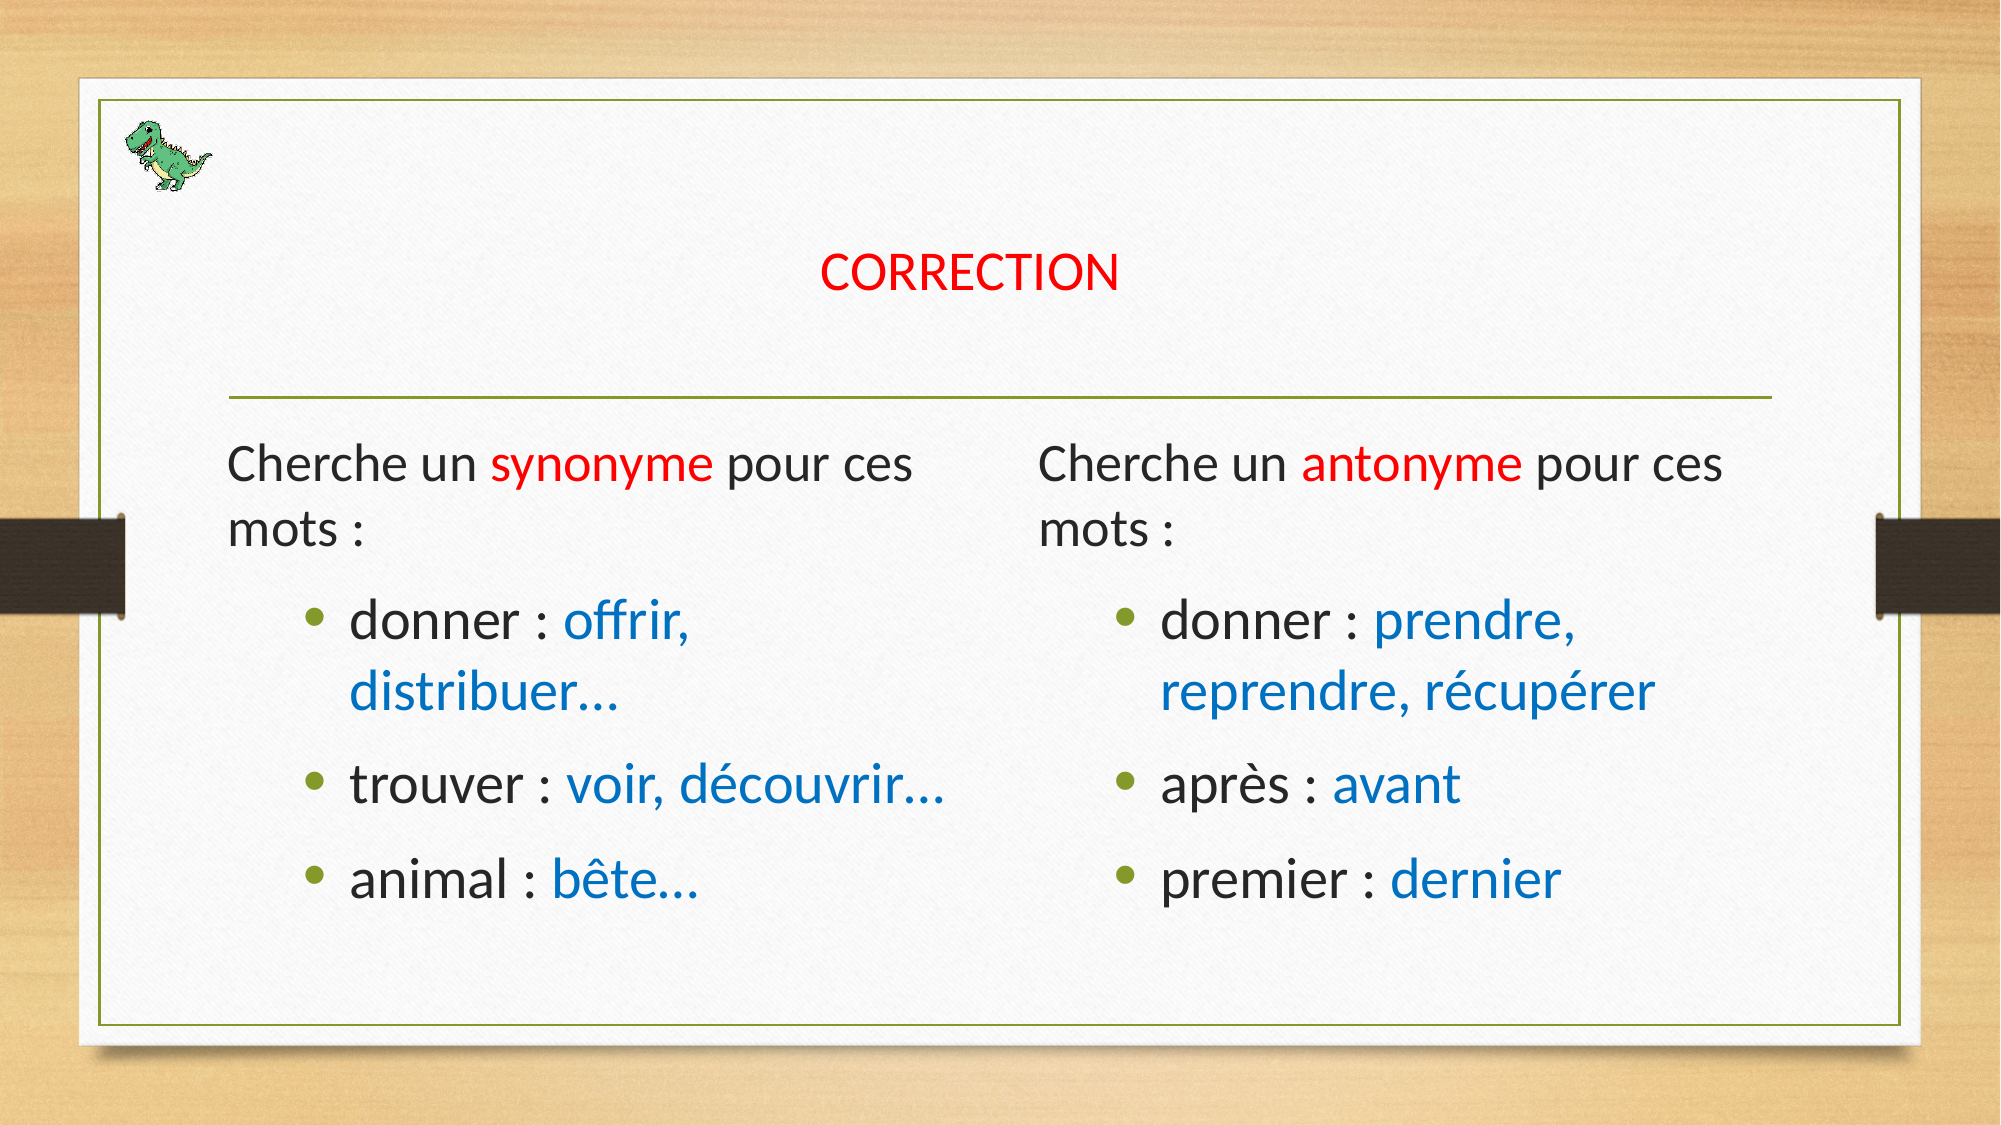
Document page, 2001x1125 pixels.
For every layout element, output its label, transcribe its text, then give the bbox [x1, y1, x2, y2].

list Cherche un antonyme pour ces mots : donner : prendre, reprendre, récupérer après : avant premier : dernier [1023, 420, 1787, 1037]
picture [0, 0, 2001, 1125]
text_box Cherche un synonyme pour ces mots : donner : offrir, distribuer… trouver : voir, découvrir… animal : bête… [212, 419, 987, 992]
title CORRECTION [154, 161, 1788, 375]
